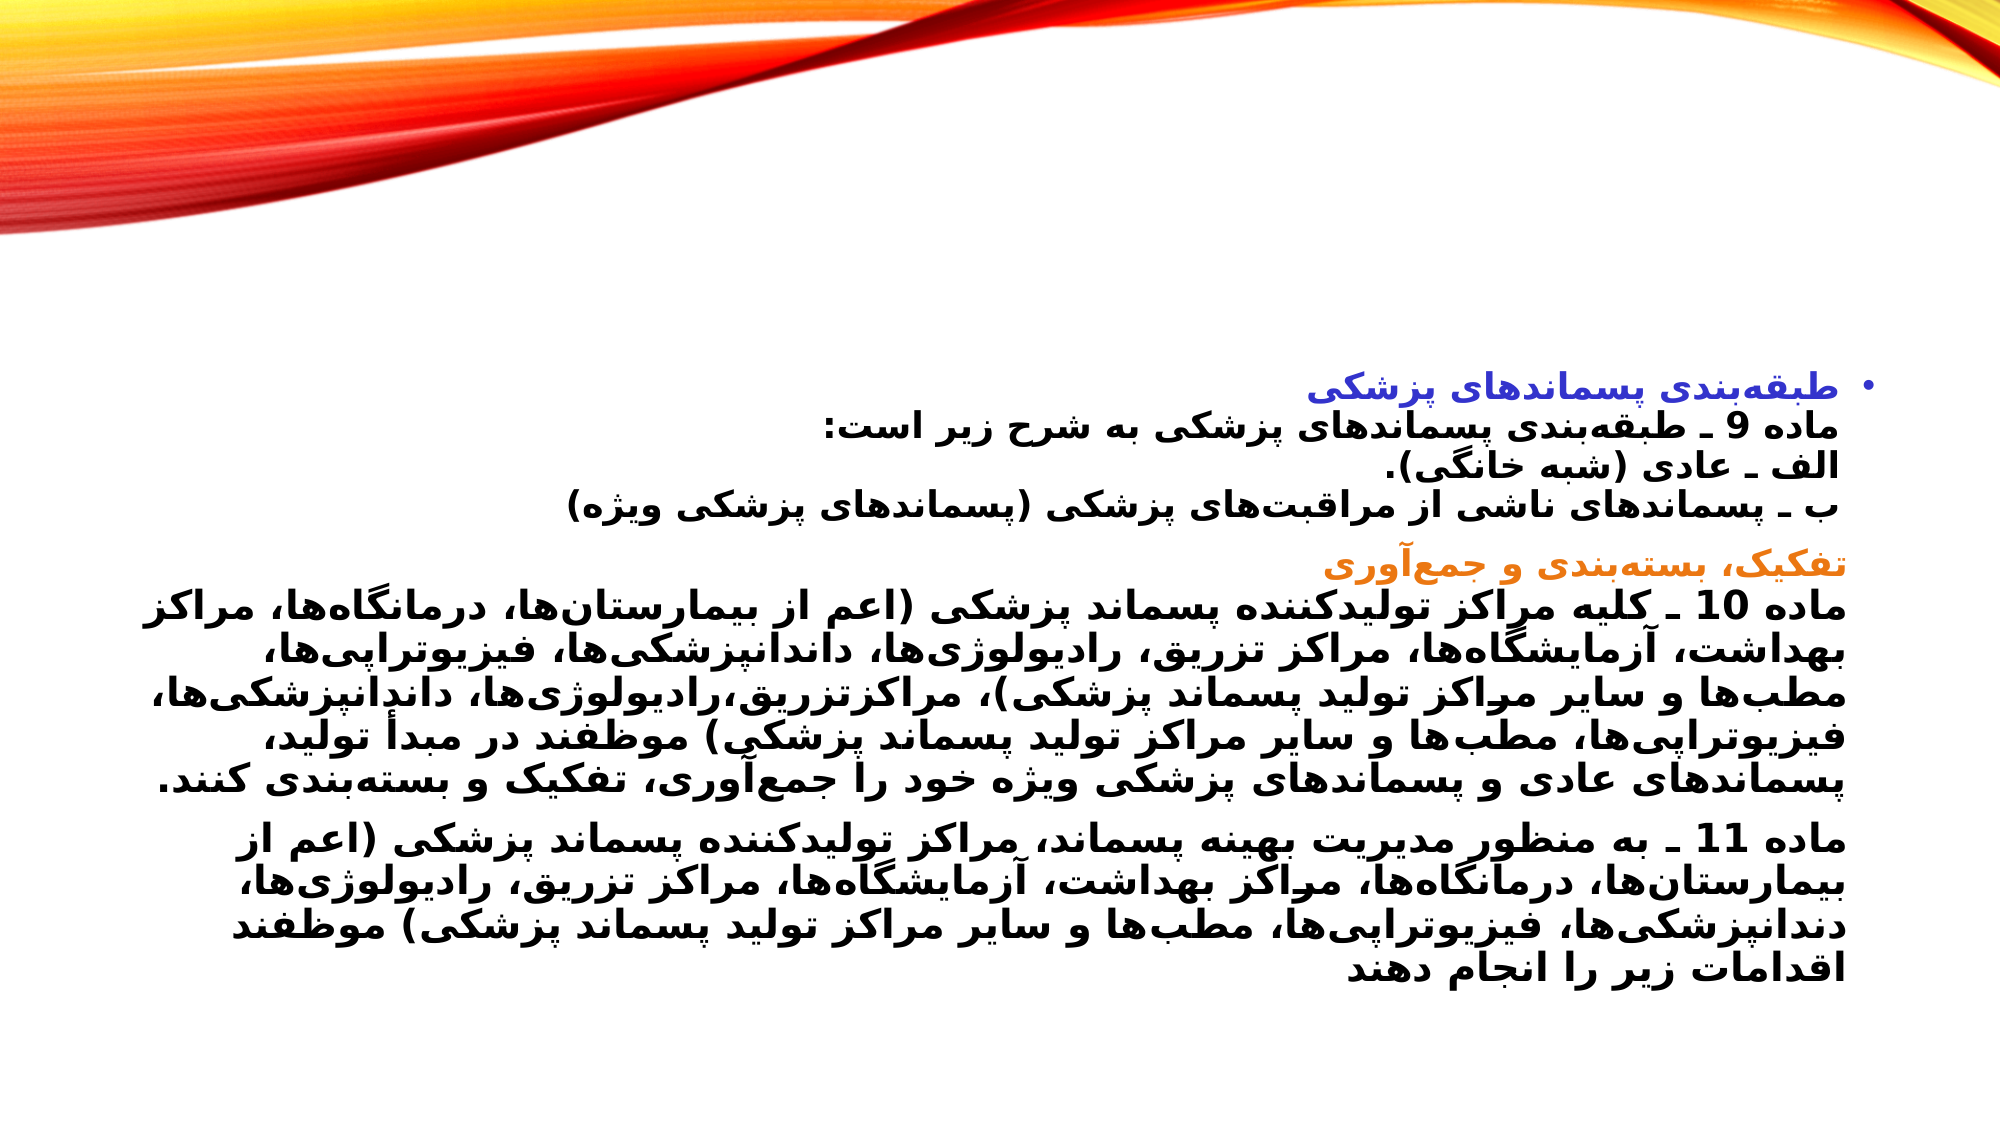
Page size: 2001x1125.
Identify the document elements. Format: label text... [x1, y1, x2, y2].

picture [0, 0, 2000, 237]
list طبقه‌بندی پسماندهای پزشکی ماده 9 ـ طبقه‌بندی پسماندهای پزشکی به شرح زیر است: الف ـ عادی (شبه خانگی). ب ـ پسماندهای ناشی از مراقبت‌های پزشکی (پسماندهای پزشکی ویژه) تفکیک، بسته‌بندی و جمع‌آوری ماده 10 ـ کلیه مراکز تولیدکننده پسماند پزشکی (اعم از بیمارستان‌ها، درمانگاه‌ها، مراکز بهداشت، آزمایشگا‌ه‌ها، مراکز تزریق، رادیولوژی‌ها، داندانپزشکی‌ها، فیزیوتراپی‌ها، مطب‌ها و سایر مراکز تولید پسماند پزشکی)، مراکزتزریق،رادیولوژی‌ها، داندانپزشکی‌ها، فیزیوتراپی‌ها، مطب‌ها و سایر مراکز تولید پسماند پزشکی) موظفند در مبدأ تولید، پسماندهای عادی و پسماندهای پزشکی ویژه خود را جمع‌آوری، تفکیک و بسته‌بندی کنند. ماده 11 ـ به منظور مدیریت بهینه پسماند، مراکز تولیدکننده پسماند پزشکی (اعم از بیمارستان‌ها، درمانگاه‌ها، مراکز بهداشت، آزمایشگاه‌ها، مراکز تزریق، رادیولوژی‌ها، دندانپزشکی‌ها، فیزیوتراپی‌ها، مطب‌ها و سایر مراکز تولید پسماند پزشکی) موظفند اقدامات زیر را انجام دهند [112, 360, 1888, 1021]
